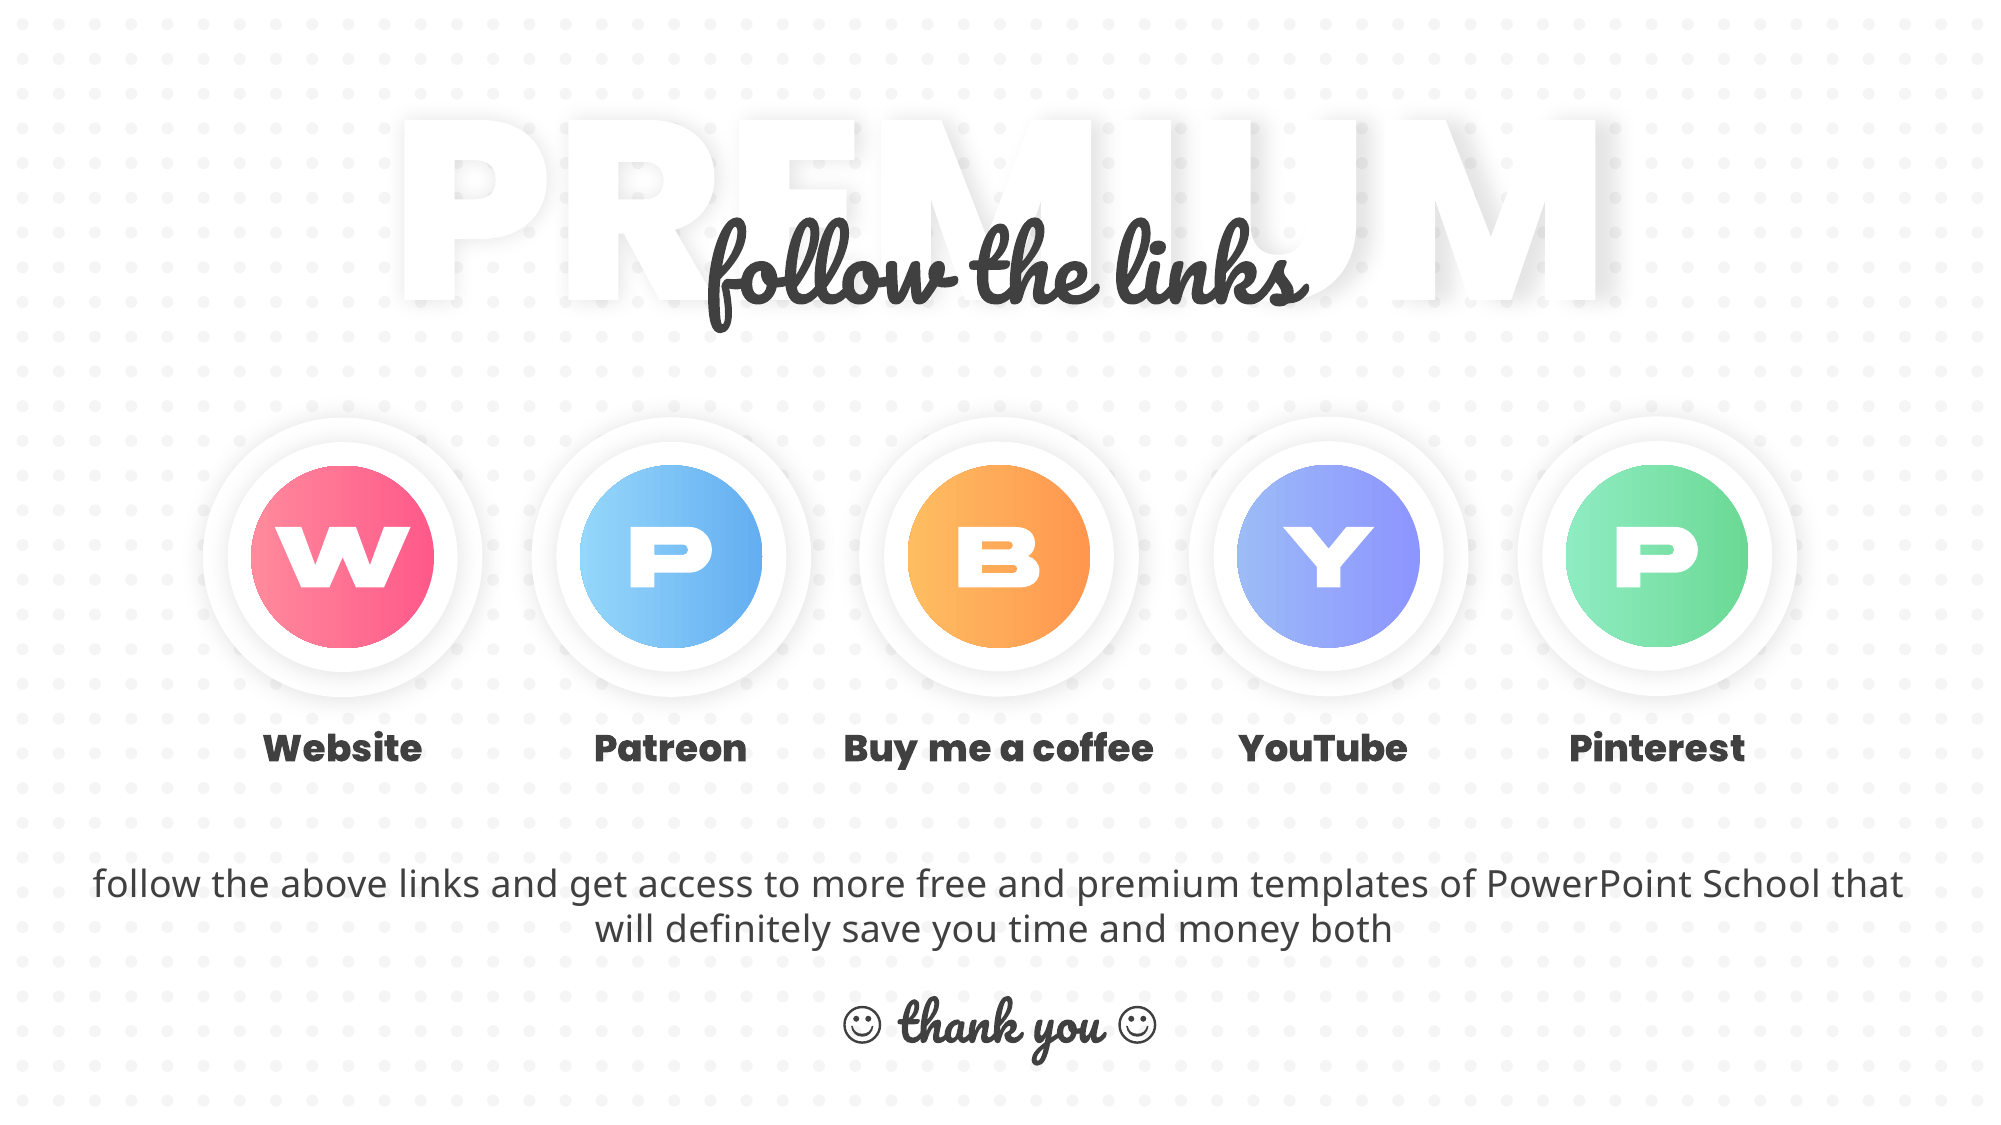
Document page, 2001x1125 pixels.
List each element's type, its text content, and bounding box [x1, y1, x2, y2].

text_box [1187, 415, 1470, 698]
text_box [858, 415, 1140, 698]
text_box [659, 740, 675, 762]
text_box [578, 464, 764, 650]
text_box [595, 734, 617, 762]
text_box [374, 740, 383, 762]
text_box [1629, 735, 1643, 762]
text_box [618, 739, 641, 762]
text_box [893, 740, 919, 770]
text_box [959, 527, 1039, 587]
text_box [1594, 740, 1602, 762]
text_box [642, 735, 657, 762]
text_box [1238, 734, 1265, 762]
text_box [699, 739, 722, 762]
text_box [630, 526, 712, 588]
text_box [1236, 463, 1422, 649]
text_box [1212, 440, 1445, 673]
text_box [845, 734, 868, 762]
text_box [929, 740, 966, 762]
text_box [870, 740, 892, 762]
text_box [274, 526, 411, 588]
text_box [1685, 740, 1707, 762]
text_box [201, 416, 484, 699]
text_box [1282, 526, 1375, 588]
text_box [1709, 740, 1728, 762]
text_box [262, 734, 302, 762]
text_box [1030, 1018, 1108, 1067]
text_box [328, 733, 351, 762]
text_box [303, 740, 325, 762]
text_box [1000, 740, 1024, 762]
text_box [1336, 740, 1359, 762]
text_box [1108, 740, 1130, 762]
text_box [1313, 734, 1335, 762]
text_box [1605, 740, 1628, 762]
text_box [1644, 740, 1667, 762]
text_box [1265, 740, 1288, 762]
text_box follow the above links and get access to more free and premium templates of PowerPoint School that will definitely save you time and money both [63, 852, 1937, 958]
text_box [400, 740, 422, 762]
text_box [1131, 740, 1154, 762]
text_box [723, 740, 746, 762]
text_box [352, 740, 371, 762]
text_box [1541, 439, 1774, 672]
text_box [1564, 463, 1750, 649]
text_box [883, 440, 1115, 673]
text_box [1289, 740, 1312, 762]
text_box [906, 464, 1092, 649]
text_box [1593, 730, 1603, 739]
text_box [1117, 1004, 1158, 1045]
text_box [250, 464, 436, 650]
text_box [226, 441, 459, 674]
text_box [1571, 734, 1592, 762]
text_box [1616, 526, 1698, 588]
text_box [374, 730, 383, 739]
text_box [1361, 733, 1408, 762]
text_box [404, 119, 1596, 334]
text_box [969, 740, 991, 762]
text_box [1516, 415, 1799, 698]
text_box [384, 735, 399, 762]
text_box [555, 440, 788, 673]
text_box [675, 739, 698, 762]
text_box [1730, 735, 1745, 762]
text_box [1056, 731, 1107, 762]
text_box [842, 1004, 883, 1045]
text_box [896, 994, 1025, 1045]
text_box [1033, 740, 1055, 762]
text_box [530, 416, 813, 698]
text_box [1669, 740, 1684, 762]
